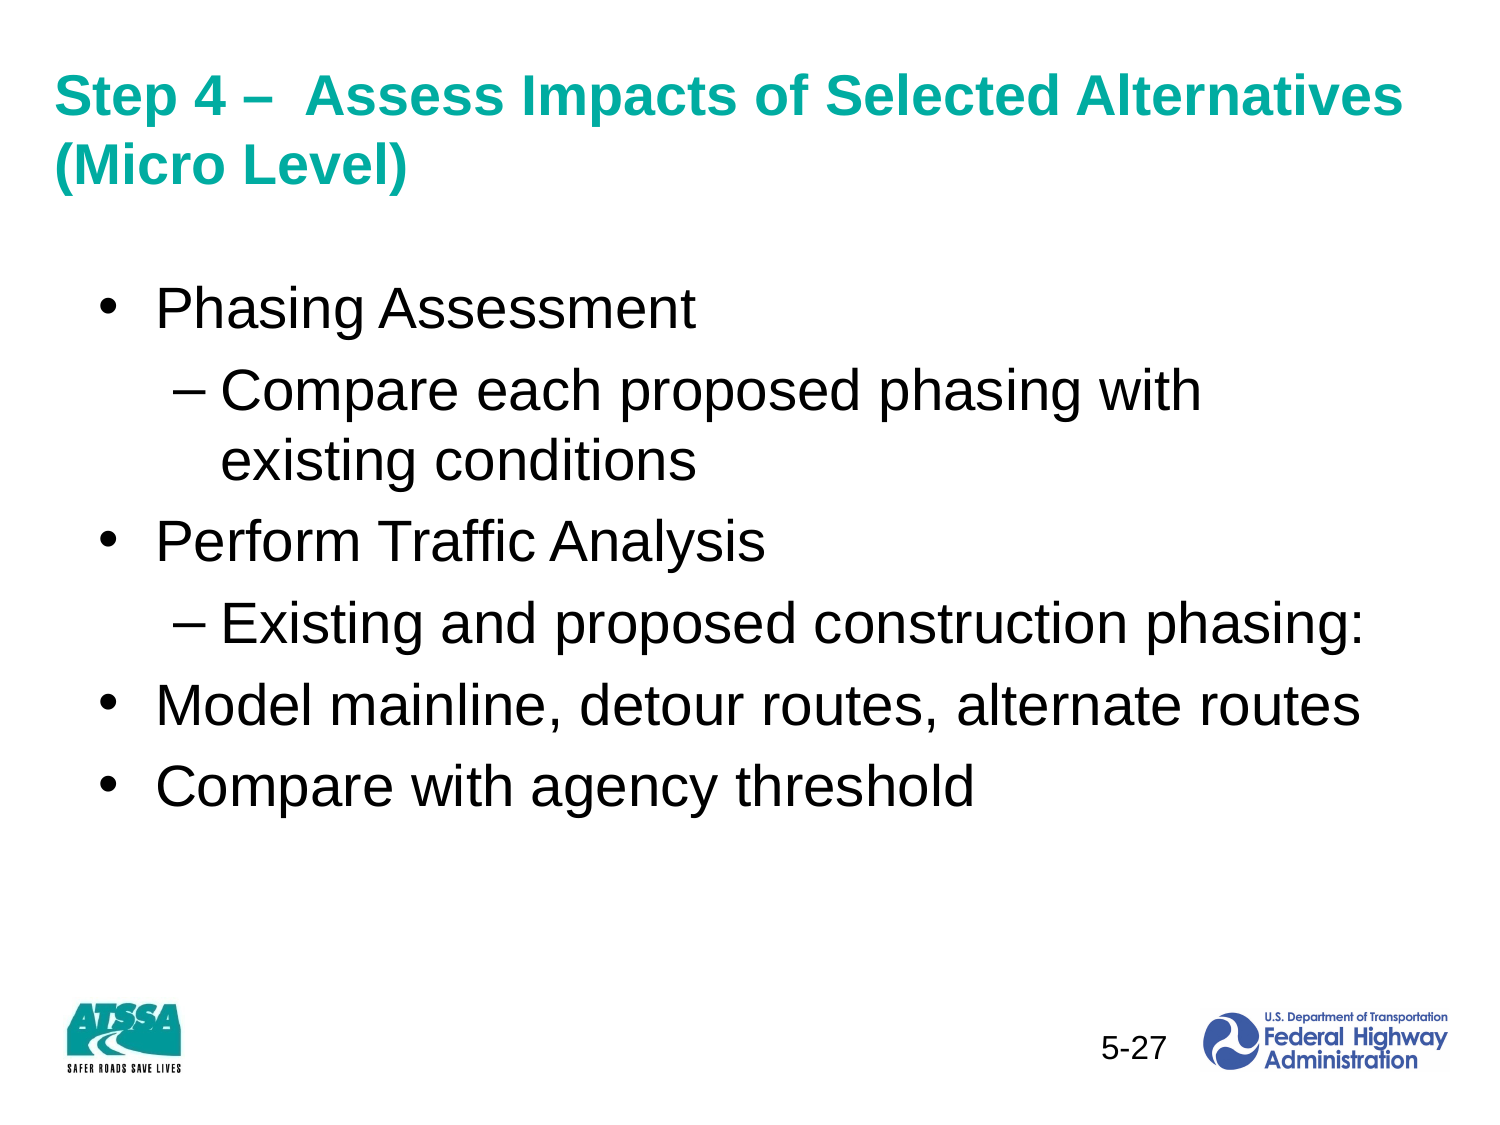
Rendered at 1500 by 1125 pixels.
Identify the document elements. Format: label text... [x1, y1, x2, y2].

list Phasing Assessment Compare each proposed phasing with existing conditions Perform Traffic Analysis Existing and proposed construction phasing: Model mainline, detour routes, alternate routes Compare with agency threshold [83, 263, 1424, 942]
title Step 4 – Assess Impacts of Selected Alternatives (Micro Level) [39, 49, 1424, 205]
picture [63, 997, 185, 1077]
picture [1200, 1008, 1450, 1072]
